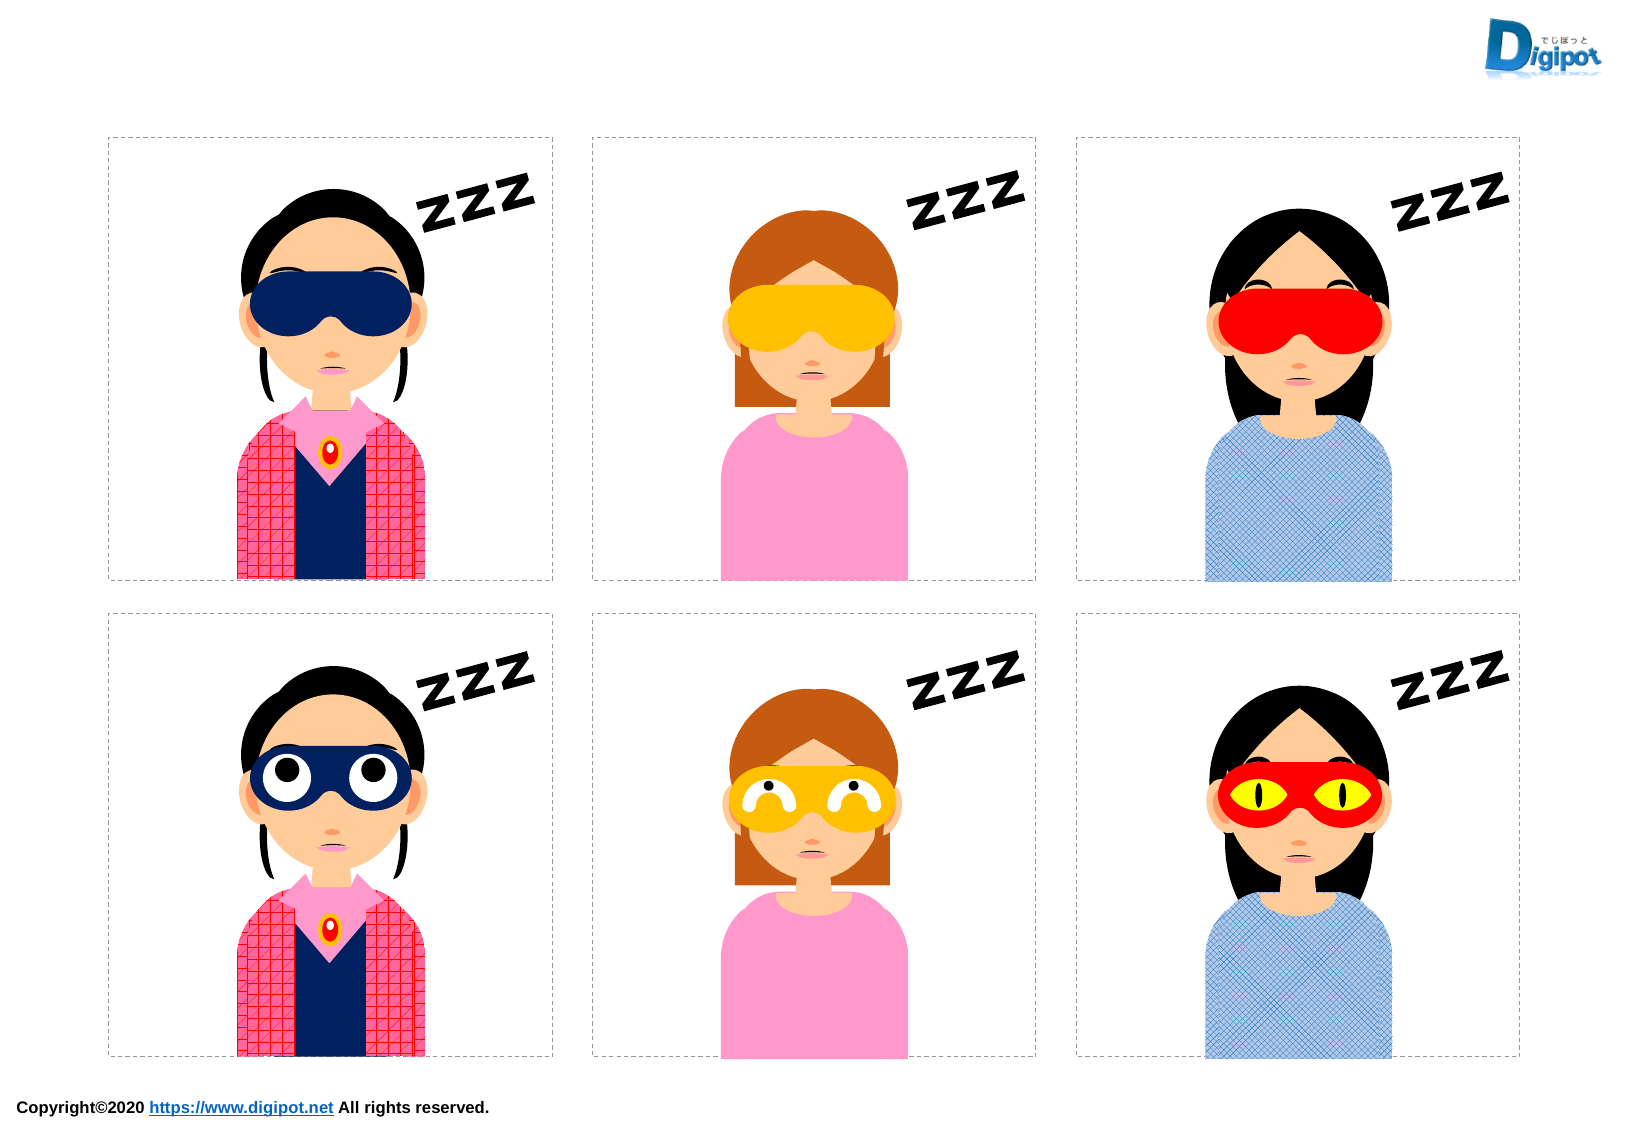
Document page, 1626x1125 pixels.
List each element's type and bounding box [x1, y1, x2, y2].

text_box [720, 664, 1024, 1060]
text_box [1201, 185, 1508, 583]
text_box [720, 184, 1024, 581]
text_box [1201, 664, 1508, 1060]
picture [1485, 18, 1602, 82]
text_box [237, 186, 533, 580]
text_box [237, 665, 533, 1057]
